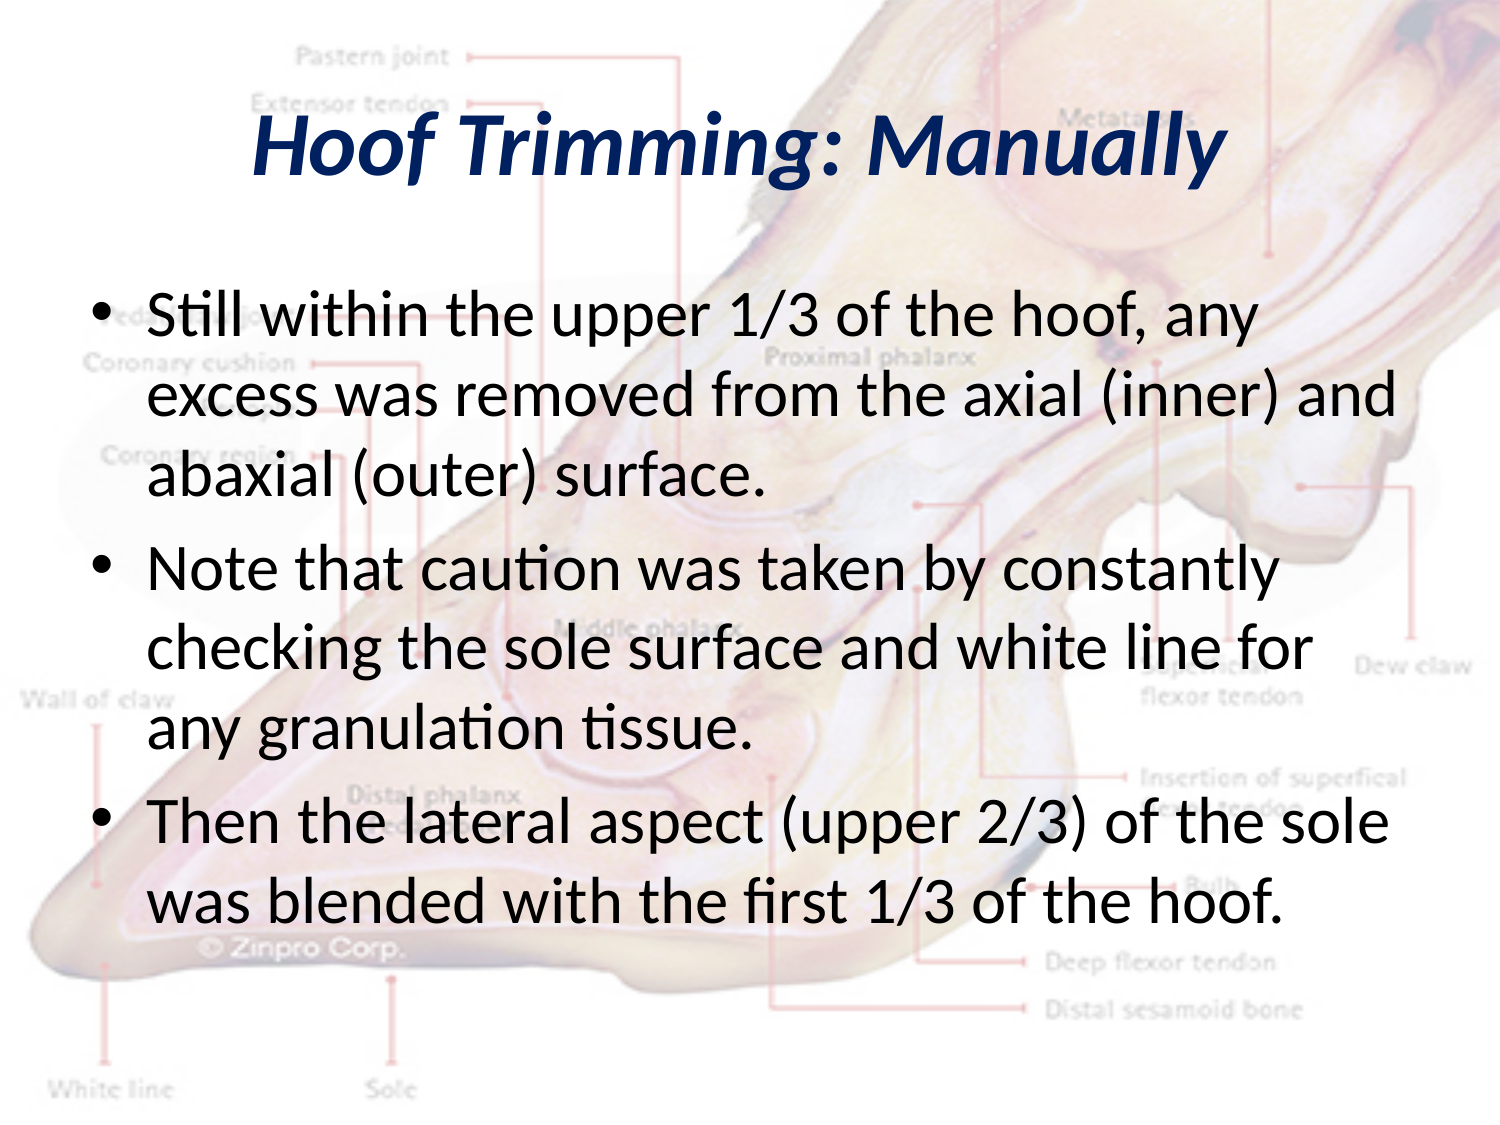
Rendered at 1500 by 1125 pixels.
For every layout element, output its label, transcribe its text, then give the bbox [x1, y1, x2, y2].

list Still within the upper 1/3 of the hoof, any excess was removed from the axial (inner) and abaxial (outer) surface. Note that caution was taken by constantly checking the sole surface and white line for any granulation tissue. Then the lateral aspect (upper 2/3) of the sole was blended with the first 1/3 of the hoof. [75, 262, 1425, 1005]
title Hoof Trimming: Manually [75, 45, 1425, 233]
